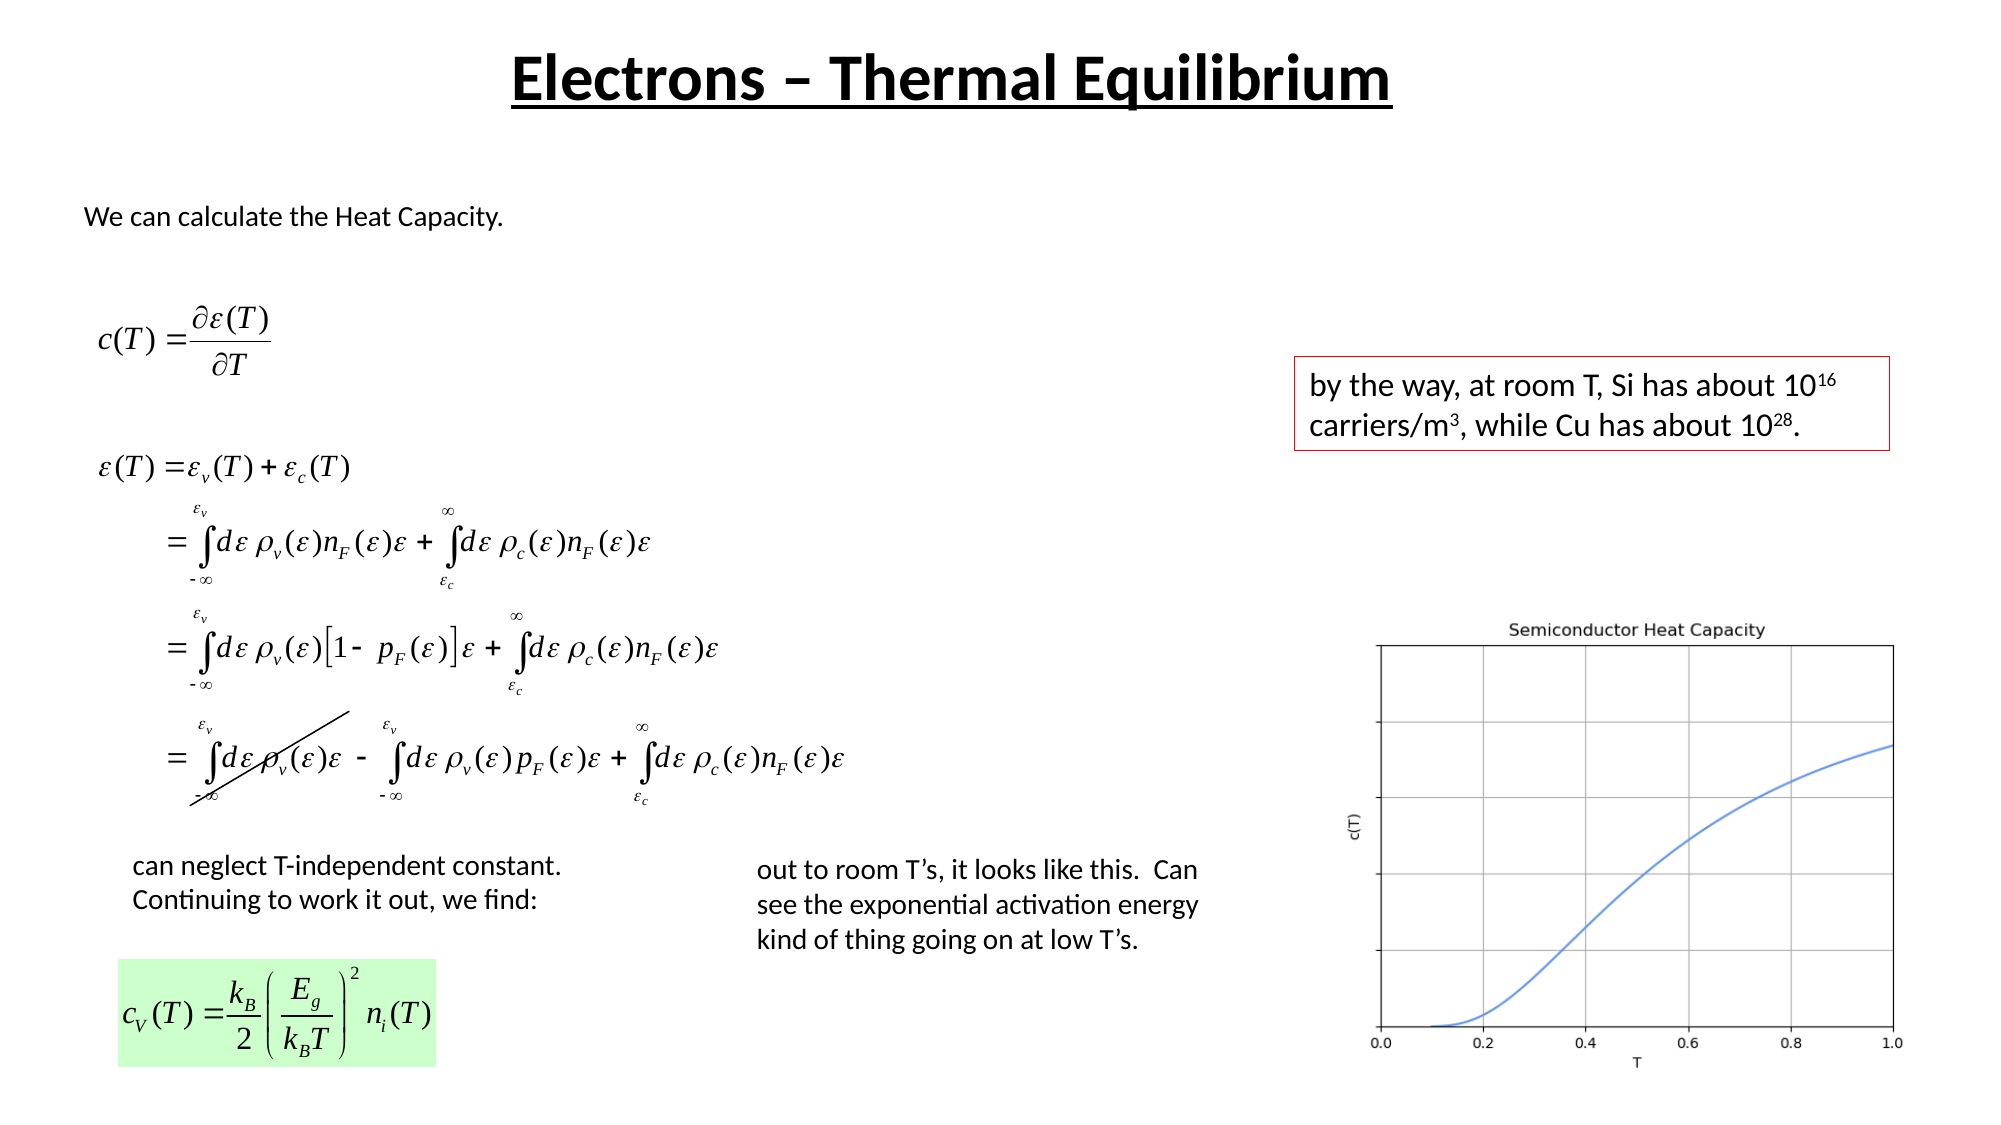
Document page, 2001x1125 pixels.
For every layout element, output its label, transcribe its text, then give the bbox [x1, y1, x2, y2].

text_box can neglect T-independent constant. Continuing to work it out, we find: [117, 838, 616, 924]
text_box by the way, at room T, Si has about 1016 carriers/m3, while Cu has about 1028. [1294, 356, 1890, 451]
title Electrons – Thermal Equilibrium [496, 15, 1419, 143]
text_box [93, 297, 279, 383]
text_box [117, 959, 437, 1068]
picture [1329, 610, 1925, 1076]
text_box We can calculate the Heat Capacity. [69, 189, 568, 240]
text_box out to room T’s, it looks like this. Can see the exponential activation energy kind of thing going on at low T’s. [742, 842, 1240, 963]
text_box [93, 446, 854, 813]
